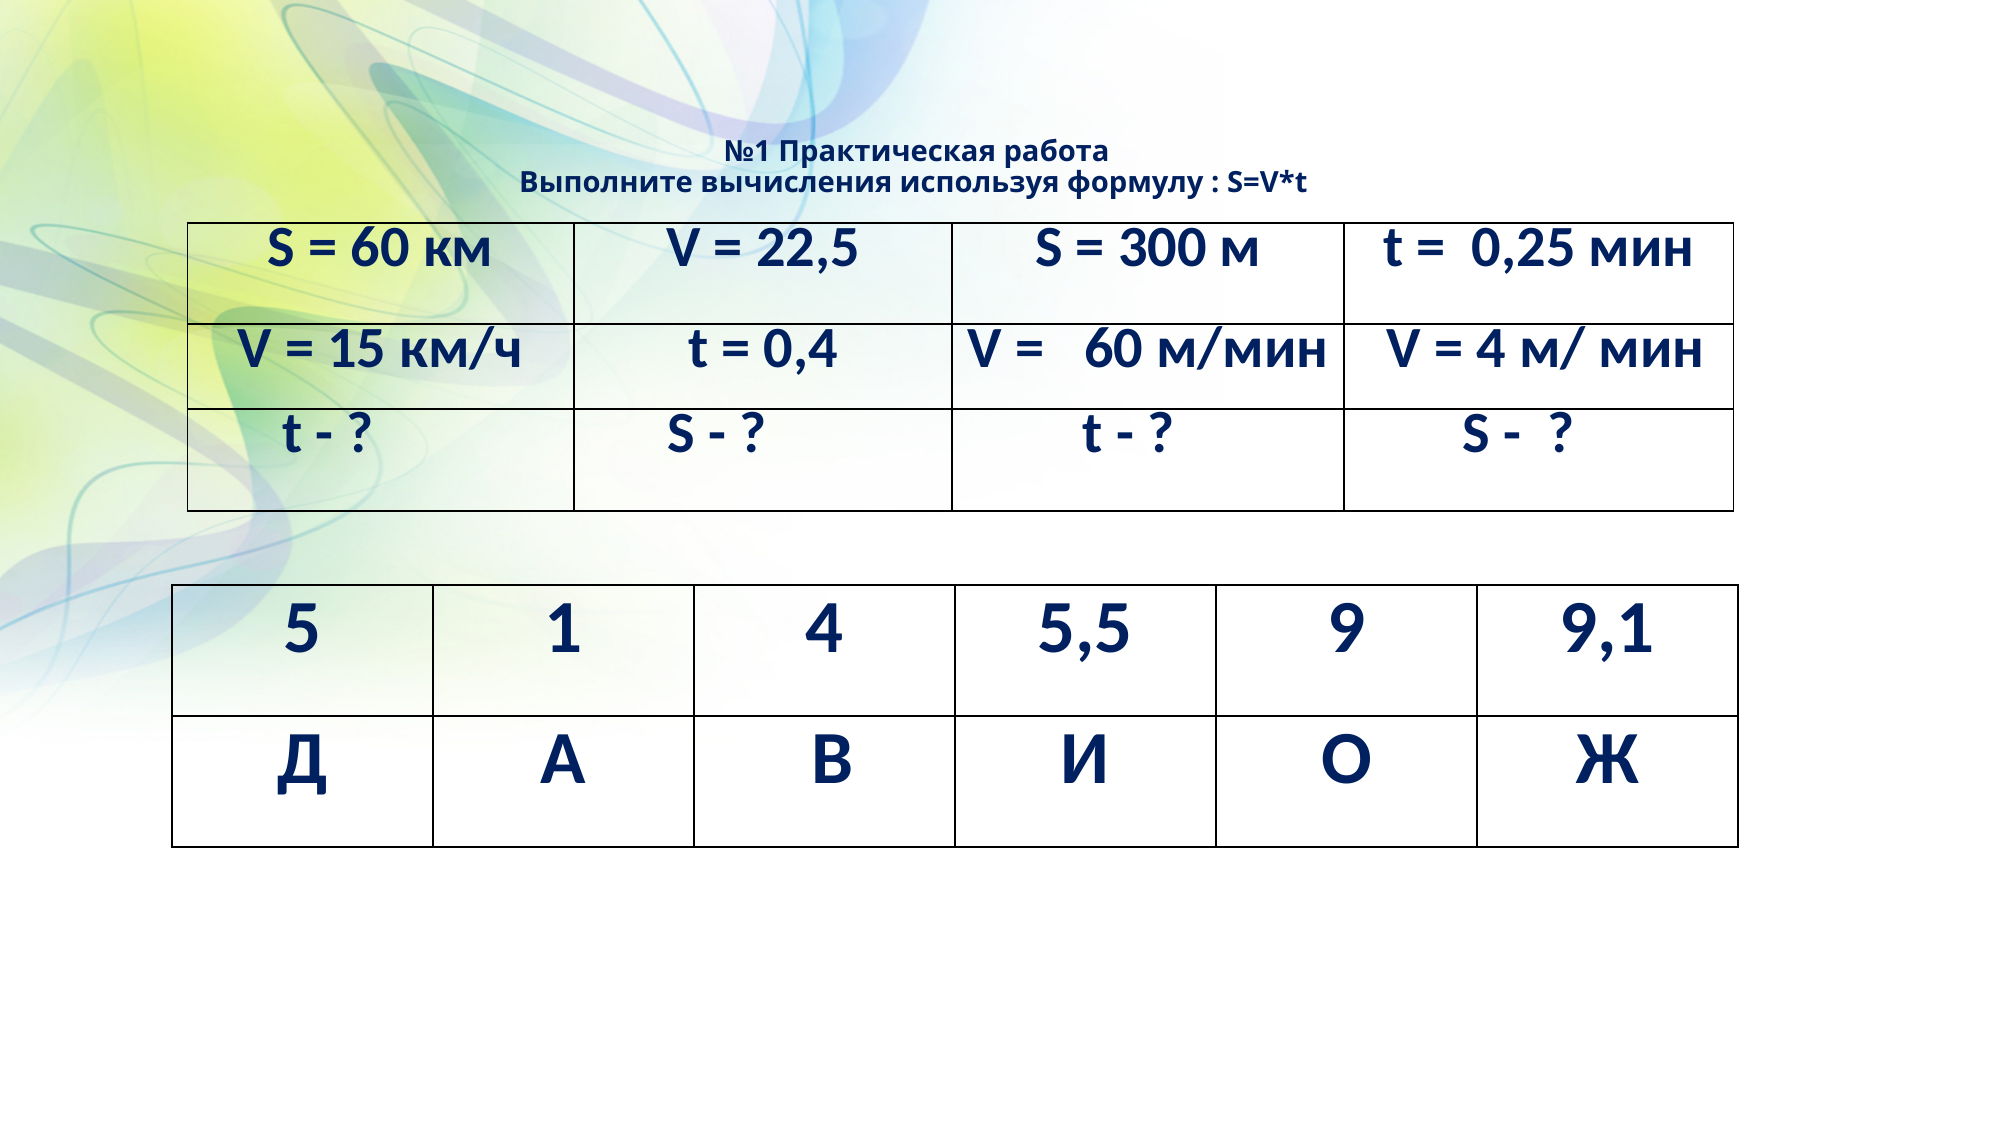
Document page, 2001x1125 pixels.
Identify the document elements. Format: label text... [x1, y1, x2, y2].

table_cell S - ? [575, 410, 951, 510]
table_cell V = 60 м/мин [953, 325, 1343, 408]
table_header 5,5 [956, 586, 1215, 715]
table_header 9 [1217, 586, 1476, 715]
table_header 4 [695, 586, 954, 715]
table_cell И [956, 717, 1215, 846]
table_header S = 60 км [188, 224, 573, 323]
table_header 9,1 [1478, 586, 1737, 715]
table_header t = 0,25 мин [1345, 224, 1733, 323]
list [76, 111, 1638, 455]
table_header 5 [173, 586, 432, 715]
table_cell V = 15 км/ч [188, 325, 573, 408]
table_cell А [434, 717, 693, 846]
table_cell Ж [1478, 717, 1737, 846]
table_cell t - ? [188, 410, 573, 510]
table_cell Д [173, 717, 432, 846]
table_cell t = 0,4 [575, 325, 951, 408]
table_cell t - ? [953, 410, 1343, 510]
picture [0, 0, 2001, 1125]
table_cell S - ? [1345, 410, 1733, 510]
table_header 1 [434, 586, 693, 715]
table_header V = 22,5 [575, 224, 951, 323]
table_header S = 300 м [953, 224, 1343, 323]
table_cell V = 4 м/ мин [1345, 325, 1733, 408]
table_cell В [695, 717, 954, 846]
table_cell О [1217, 717, 1476, 846]
